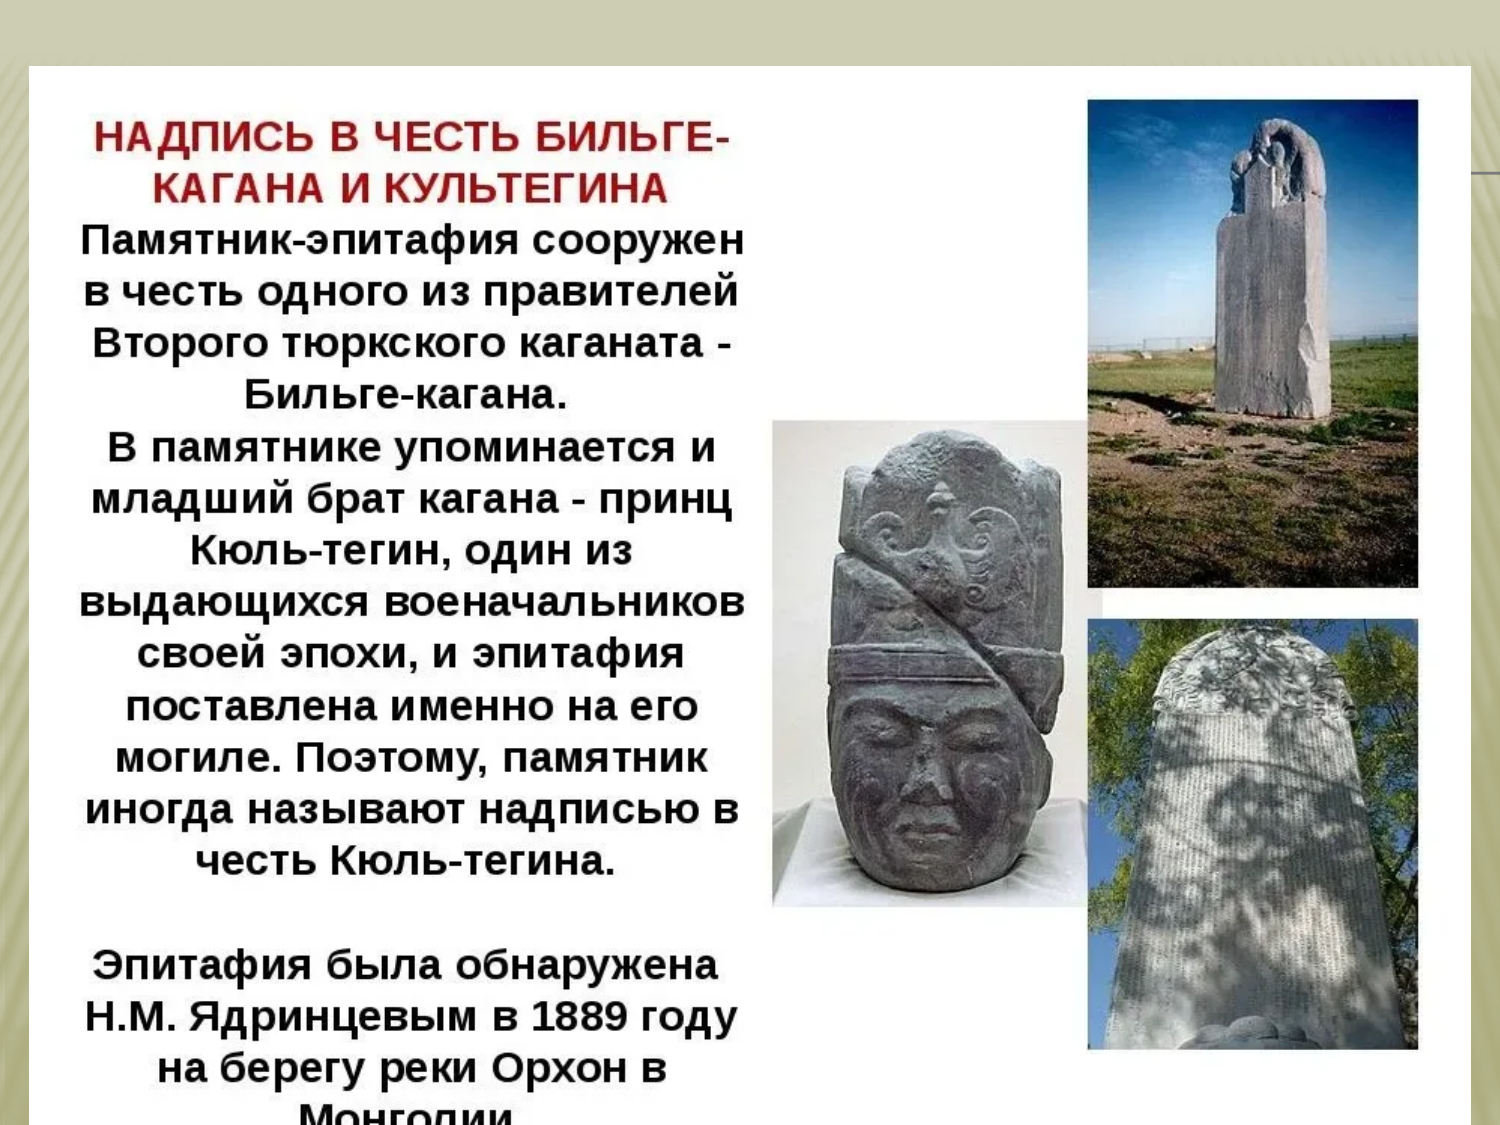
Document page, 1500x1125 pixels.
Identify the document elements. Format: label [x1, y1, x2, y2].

list [29, 65, 1471, 1125]
